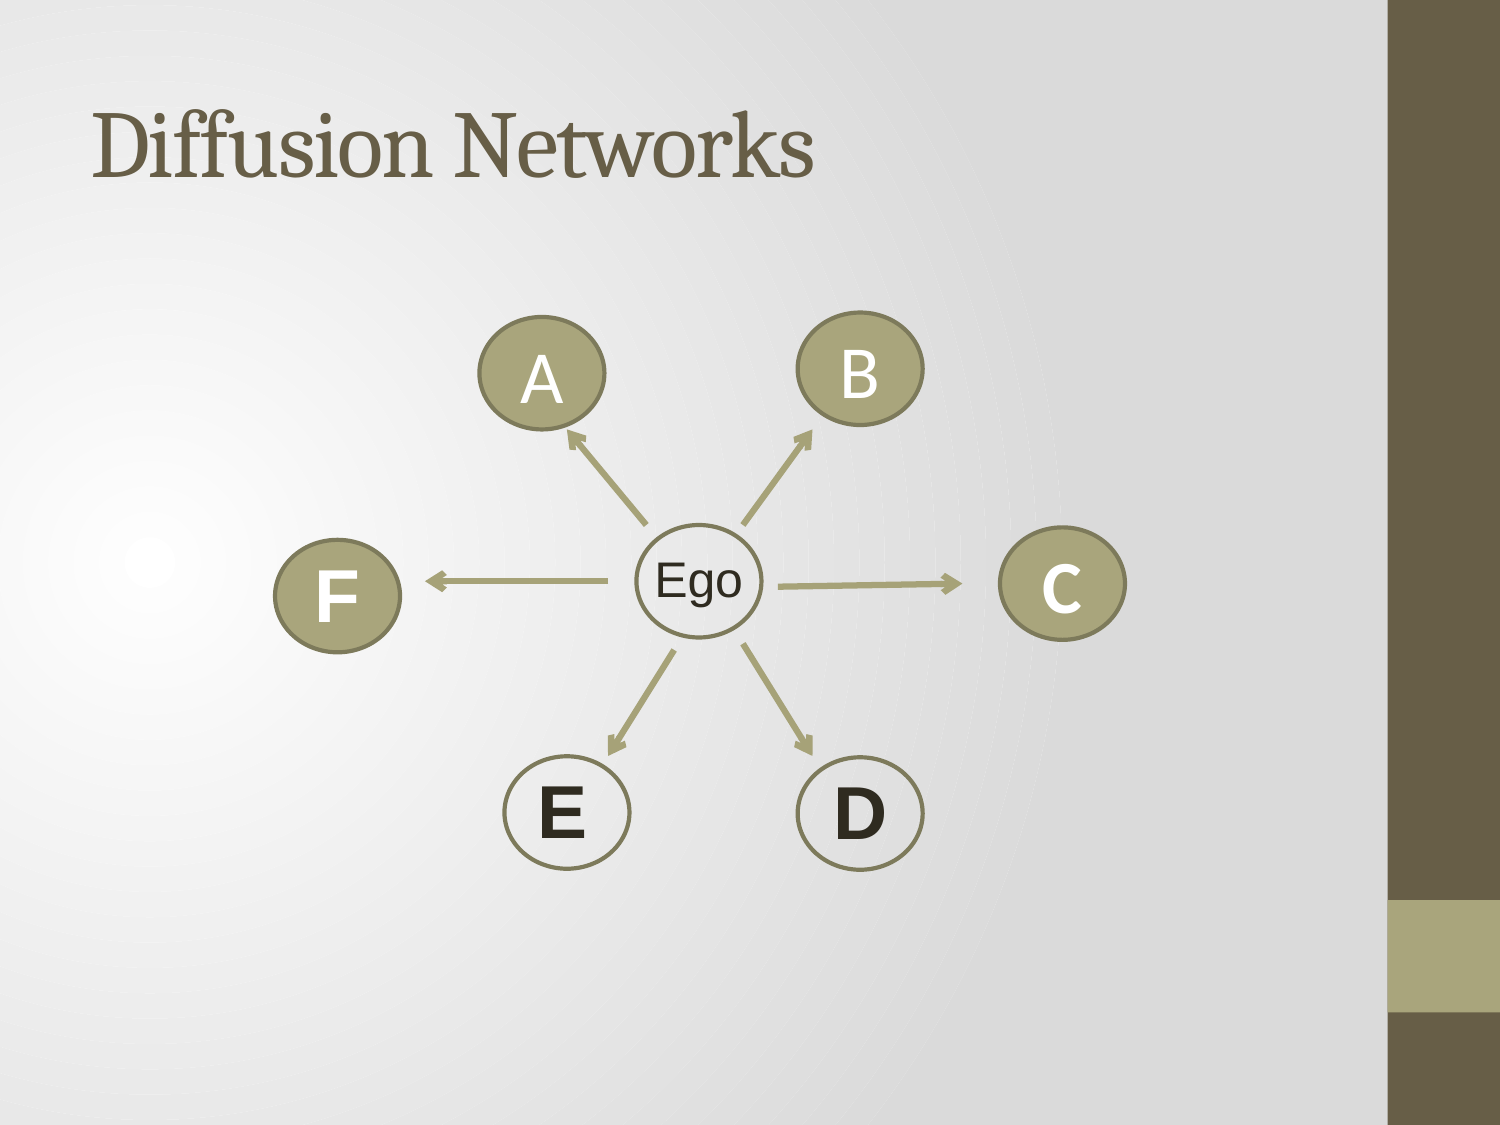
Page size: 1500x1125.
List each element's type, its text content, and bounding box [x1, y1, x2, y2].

text_box [531, 764, 632, 871]
title Diffusion Networks [75, 45, 1325, 233]
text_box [566, 428, 647, 526]
text_box B [795, 310, 925, 428]
text_box F [299, 539, 376, 645]
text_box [777, 583, 963, 588]
text_box [502, 770, 522, 855]
text_box [654, 522, 744, 539]
text_box [646, 615, 752, 640]
text_box [302, 645, 373, 655]
text_box [634, 559, 639, 603]
text_box C [997, 525, 1128, 642]
text_box [903, 769, 925, 858]
text_box E [522, 755, 603, 861]
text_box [742, 643, 813, 757]
text_box [824, 862, 897, 872]
text_box [272, 549, 299, 643]
text_box Ego [639, 539, 758, 615]
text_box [607, 649, 675, 757]
text_box D [818, 757, 903, 862]
text_box [795, 769, 818, 858]
text_box [758, 557, 764, 605]
text_box [376, 549, 403, 643]
text_box A [477, 314, 607, 432]
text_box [742, 428, 813, 526]
